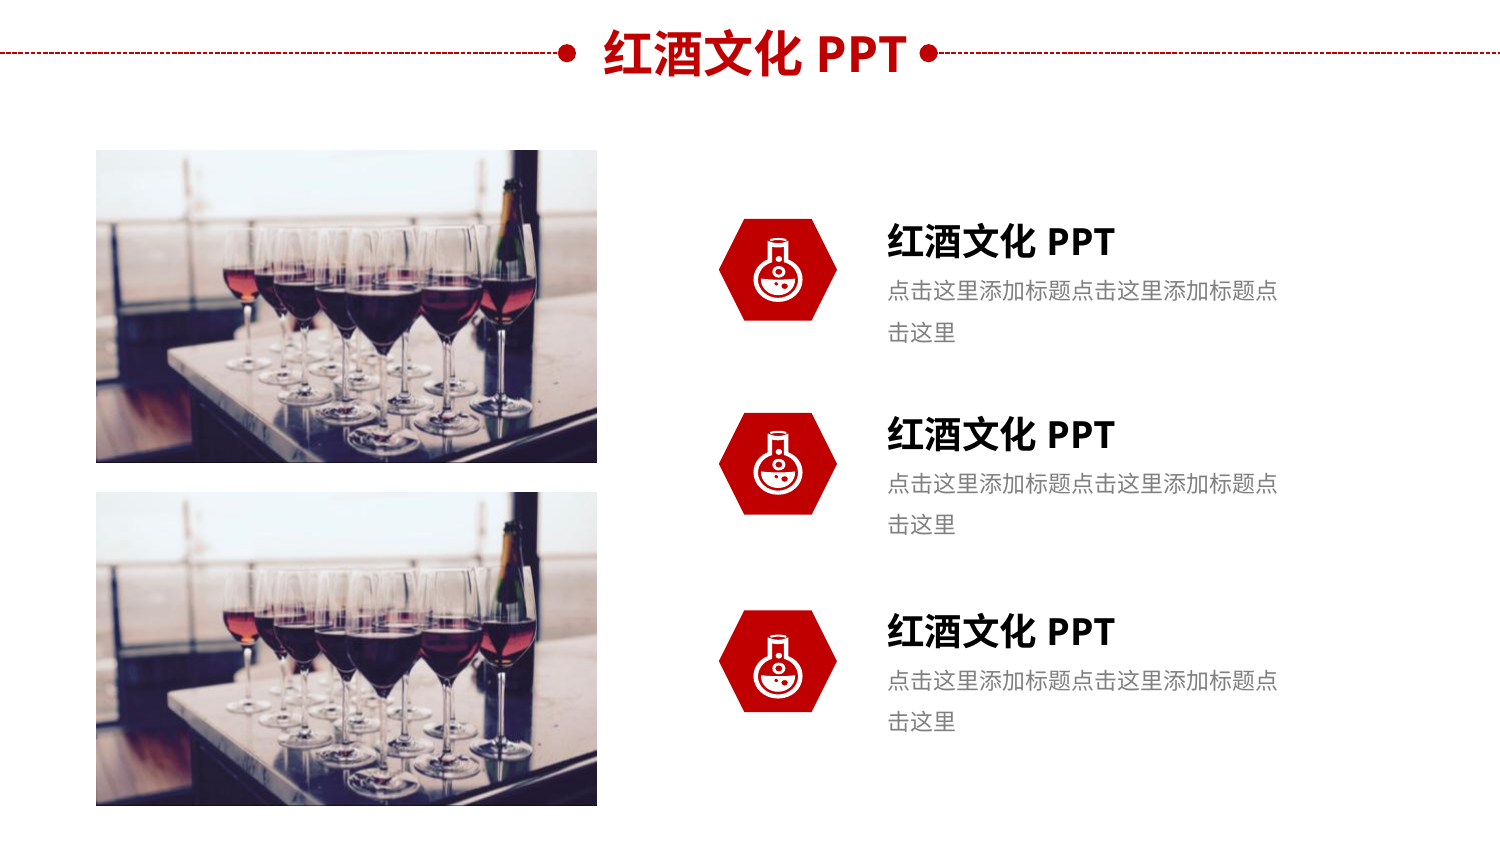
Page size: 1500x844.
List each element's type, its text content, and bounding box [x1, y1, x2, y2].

text_box [917, 42, 940, 65]
picture [95, 492, 597, 806]
text_box 红酒文化PPT 点击这里添加标题点击这里添加标题点击这里 [879, 581, 1306, 740]
text_box [555, 42, 579, 65]
text_box [717, 410, 839, 517]
picture [95, 149, 597, 463]
text_box 红酒文化PPT 点击这里添加标题点击这里添加标题点击这里 [879, 384, 1306, 542]
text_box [753, 237, 803, 303]
text_box [717, 608, 839, 715]
text_box [717, 216, 839, 323]
text_box 红酒文化PPT 点击这里添加标题点击这里添加标题点击这里 [879, 191, 1306, 350]
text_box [753, 633, 803, 699]
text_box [753, 430, 803, 495]
text_box 红酒文化PPT [583, 15, 928, 91]
